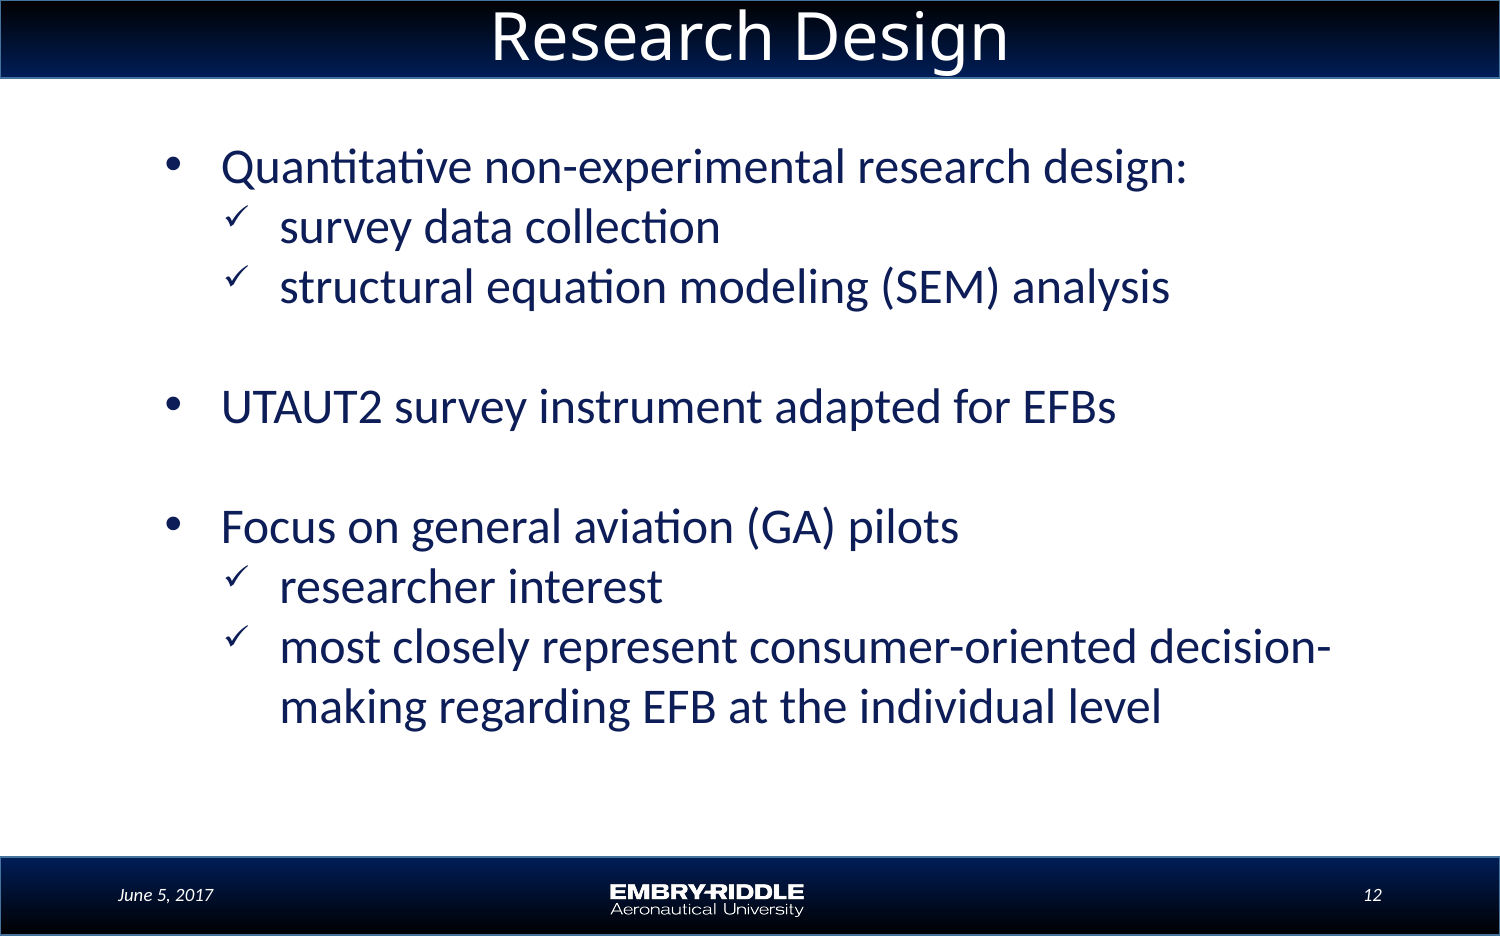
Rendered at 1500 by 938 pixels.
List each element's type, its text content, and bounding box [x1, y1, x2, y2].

picture [610, 884, 804, 917]
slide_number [103, 868, 441, 919]
slide_number 12 [1059, 868, 1397, 919]
text_box Quantitative non-experimental research design: survey data collection structural equation modeling (SEM) analysis UTAUT2 survey instrument adapted for EFBs Focus on general aviation (GA) pilots researcher interest most closely represent consumer-oriented decision-making regarding EFB at the individual level [149, 125, 1440, 741]
text_box Research Design [82, 0, 1419, 78]
